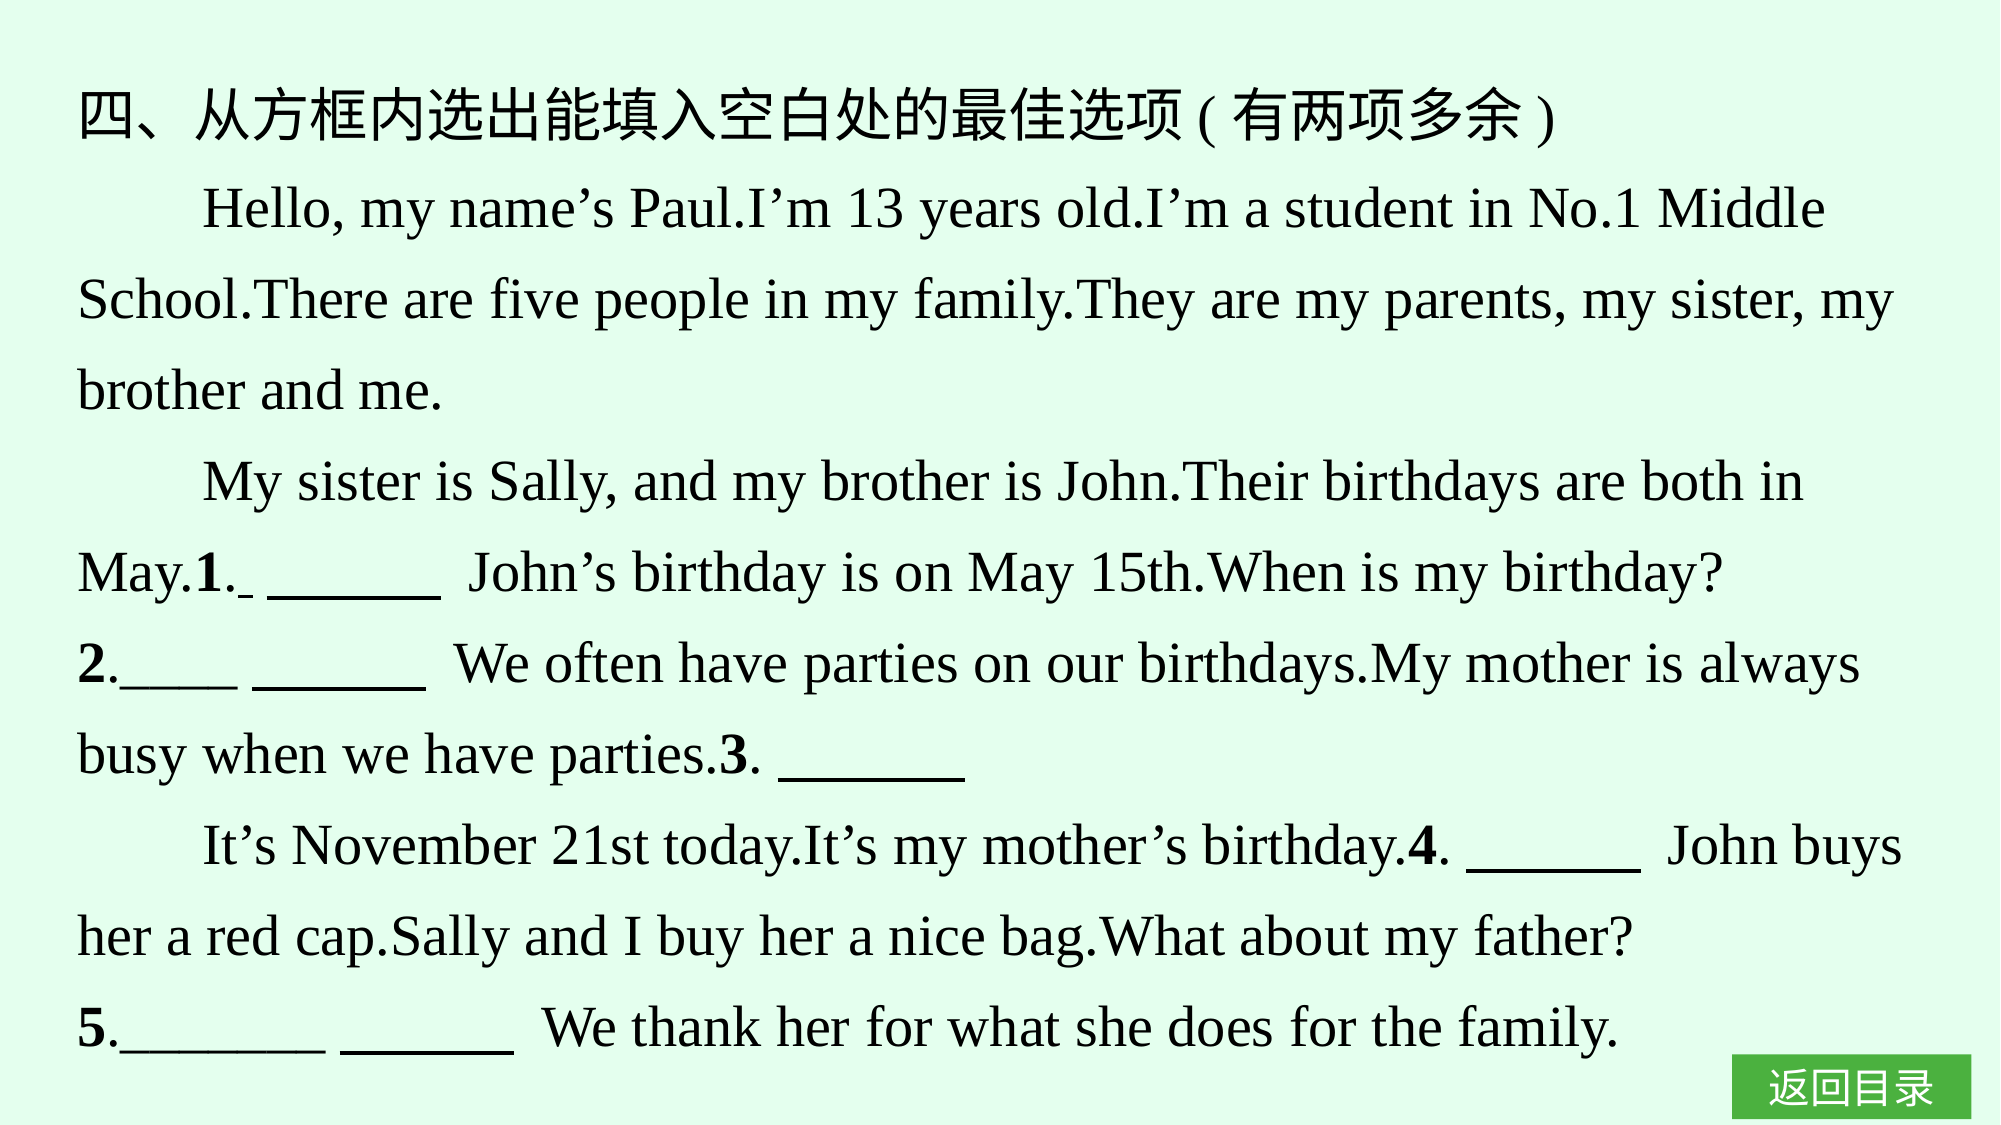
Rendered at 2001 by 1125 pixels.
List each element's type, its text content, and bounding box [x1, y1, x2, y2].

text_box 四、从方框内选出能填入空白处的最佳选项(有两项多余) Hello, my name’s Paul.I’m 13 years old.I’m a student in No.1 Middle School.There are five people in my family.They are my parents, my sister, my brother and me. My sister is Sally, and my brother is John.Their birthdays are both in May.1. John’s birthday is on May 15th.When is my birthday?2.____ We often have parties on our birthdays.My mother is always busy when we have parties.3. It’s November 21st today.It’s my mother’s birthday.4. John buys her a red cap.Sally and I buy her a nice bag.What about my father?5._______ We thank her for what she does for the family. [62, 50, 1938, 1066]
